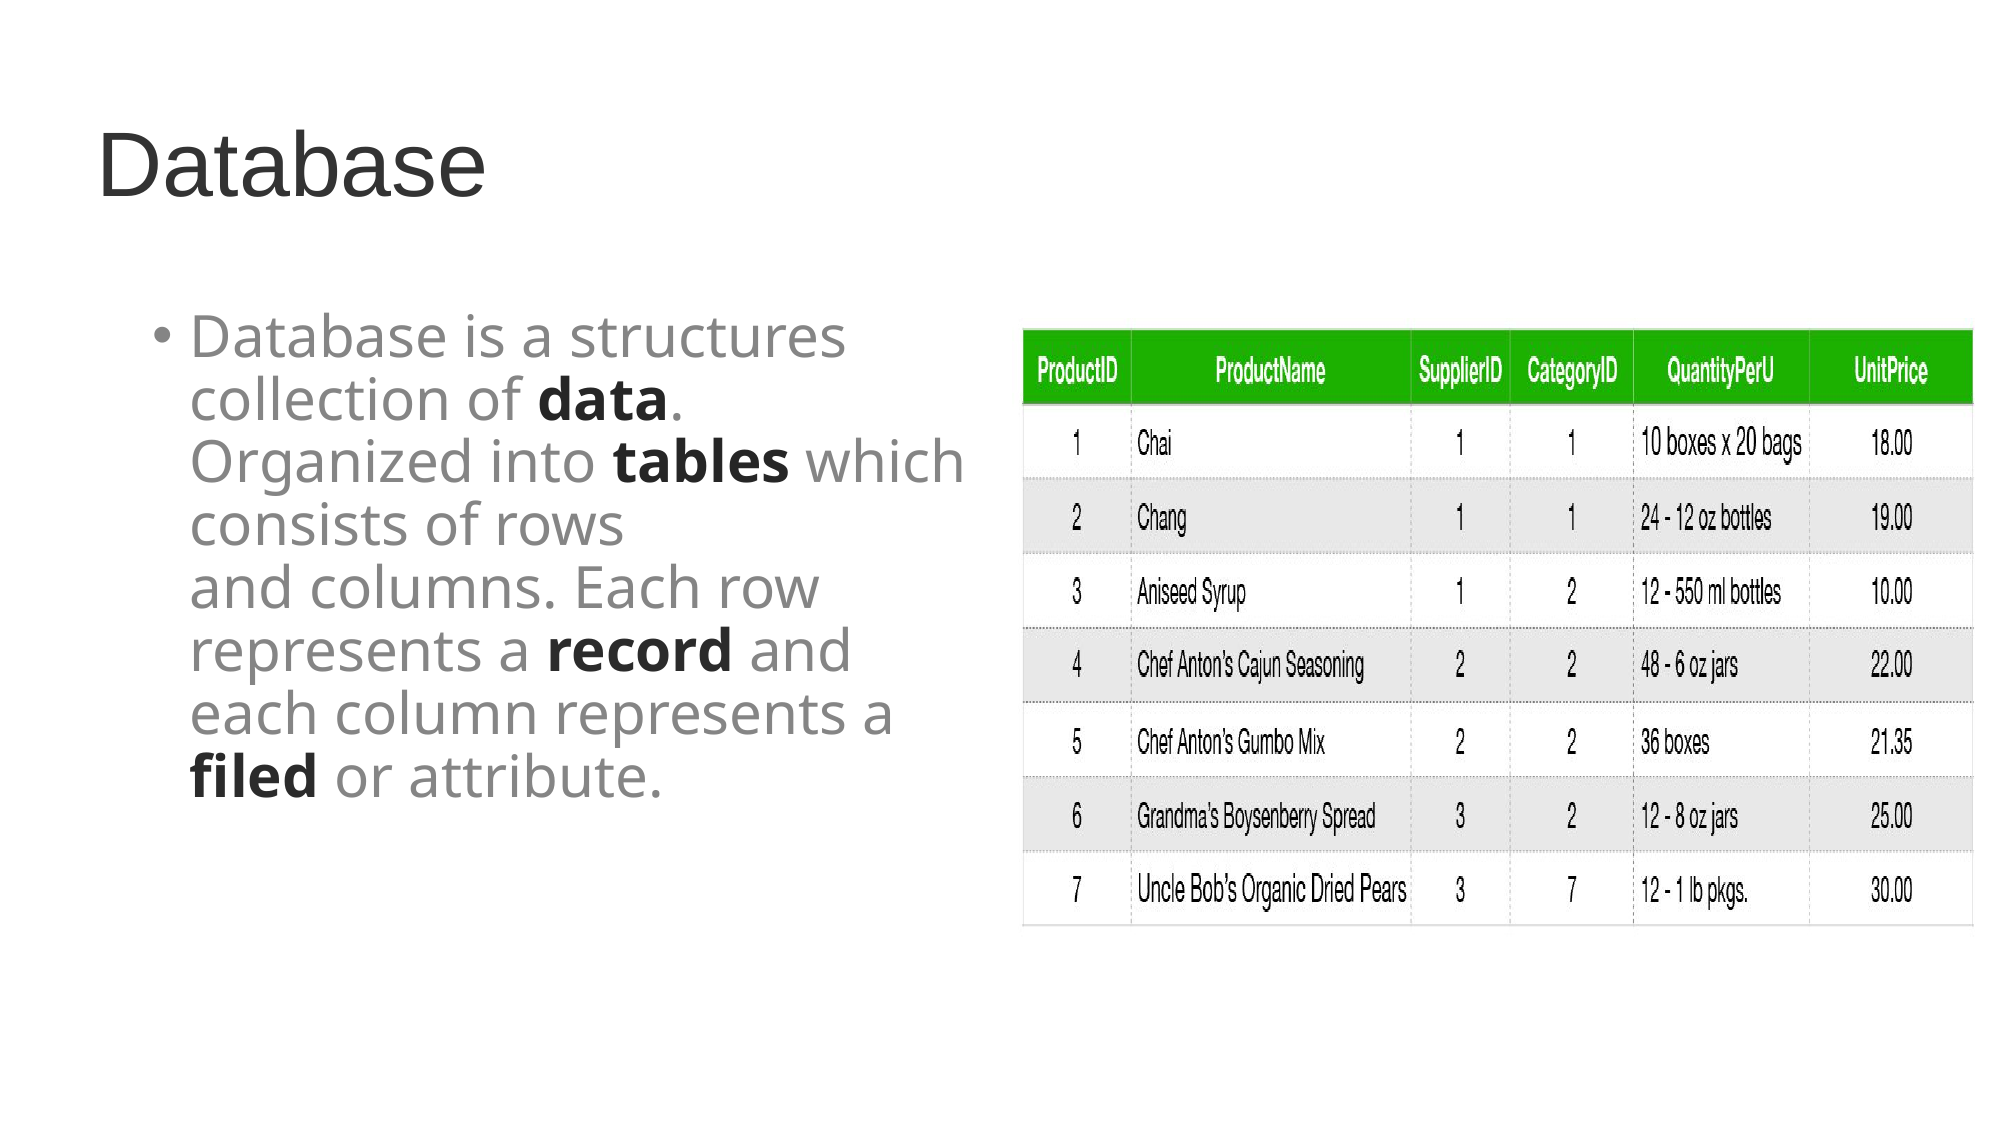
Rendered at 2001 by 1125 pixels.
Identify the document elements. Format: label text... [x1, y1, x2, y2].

list Database is a structures collection of data. Organized into tables which consists of rows and columns. Each row represents a record and each column represents a filed or attribute. [137, 299, 988, 1014]
title Database [81, 58, 1807, 276]
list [1012, 318, 1991, 937]
